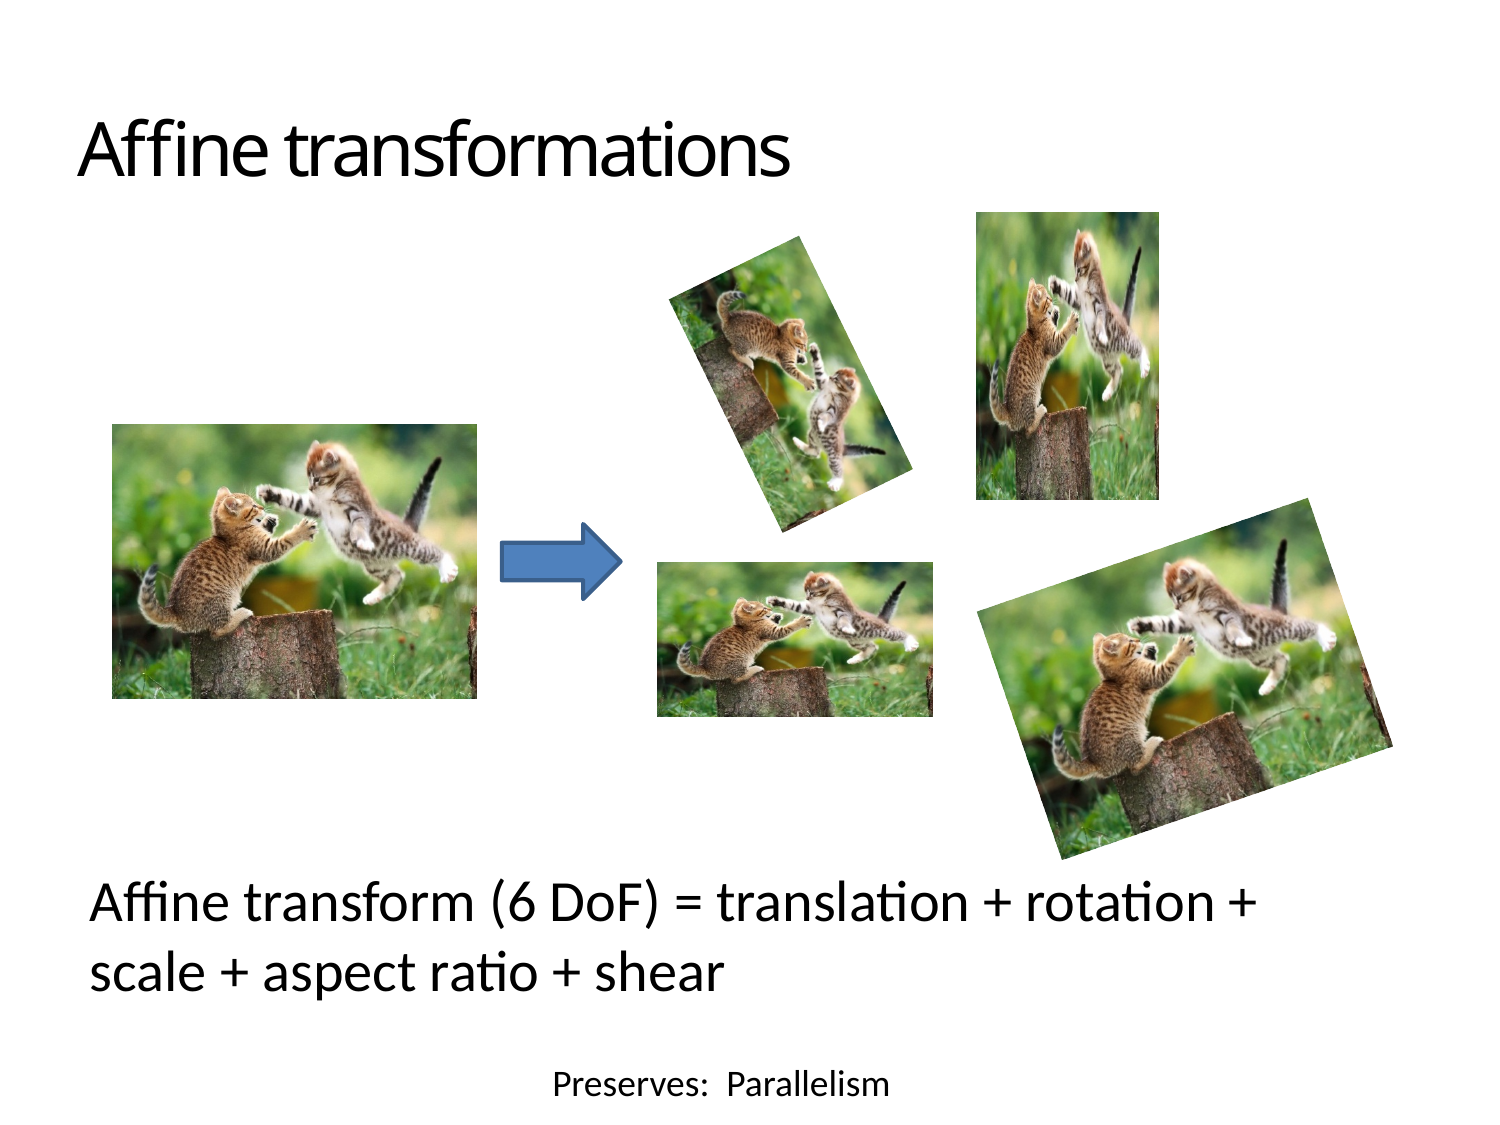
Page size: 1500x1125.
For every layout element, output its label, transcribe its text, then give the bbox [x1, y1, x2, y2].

text_box Affine transformations [62, 93, 1425, 199]
text_box Preserves: Parallelism [537, 1051, 1163, 1112]
picture [657, 562, 934, 717]
picture [977, 498, 1392, 860]
picture [660, 236, 921, 532]
picture [975, 212, 1159, 500]
picture [112, 424, 478, 699]
text_box [499, 522, 623, 601]
text_box Affine transform (6 DoF) = translation + rotation + scale + aspect ratio + shear [74, 855, 1350, 1011]
